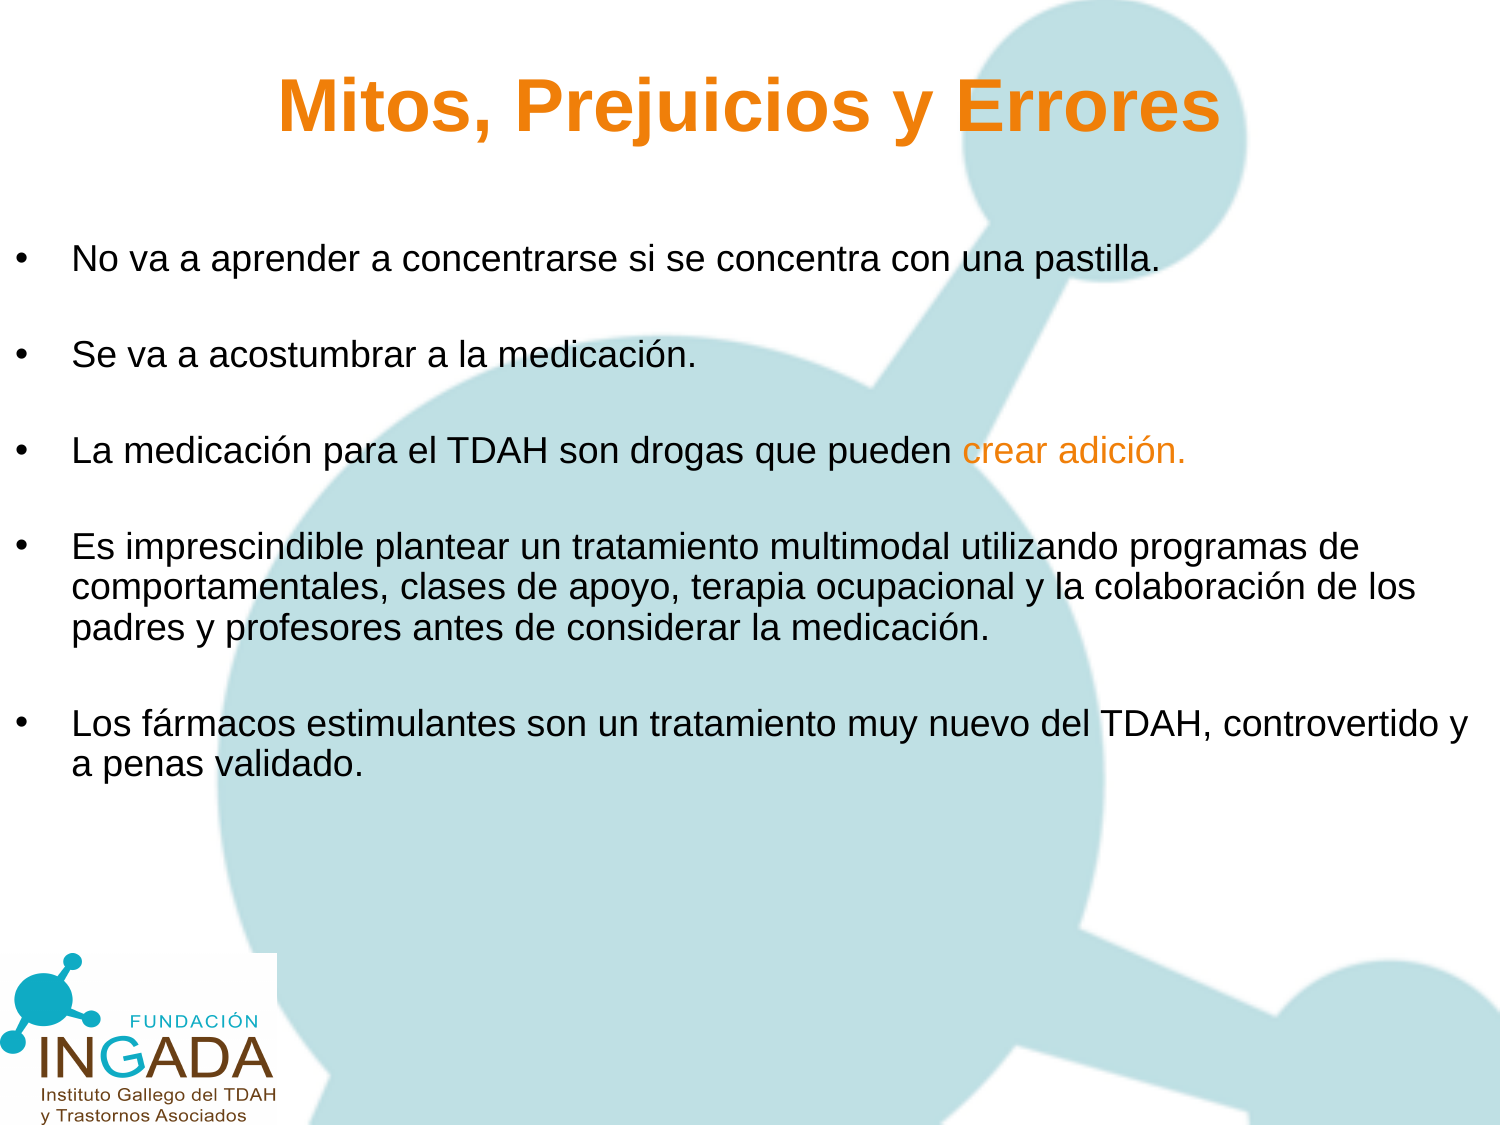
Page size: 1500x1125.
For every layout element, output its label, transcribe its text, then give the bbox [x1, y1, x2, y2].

title Mitos, Prejuicios y Errores [0, 21, 1500, 183]
list No va a aprender a concentrarse si se concentra con una pastilla. Se va a acostumbrar a la medicación. La medicación para el TDAH son drogas que pueden crear adición. Es imprescindible plantear un tratamiento multimodal utilizando programas de comportamentales, clases de apoyo, terapia ocupacional y la colaboración de los padres y profesores antes de considerar la medicación. Los fármacos estimulantes son un tratamiento muy nuevo del TDAH, controvertido y a penas validado. [0, 231, 1500, 929]
picture [0, 953, 277, 1125]
